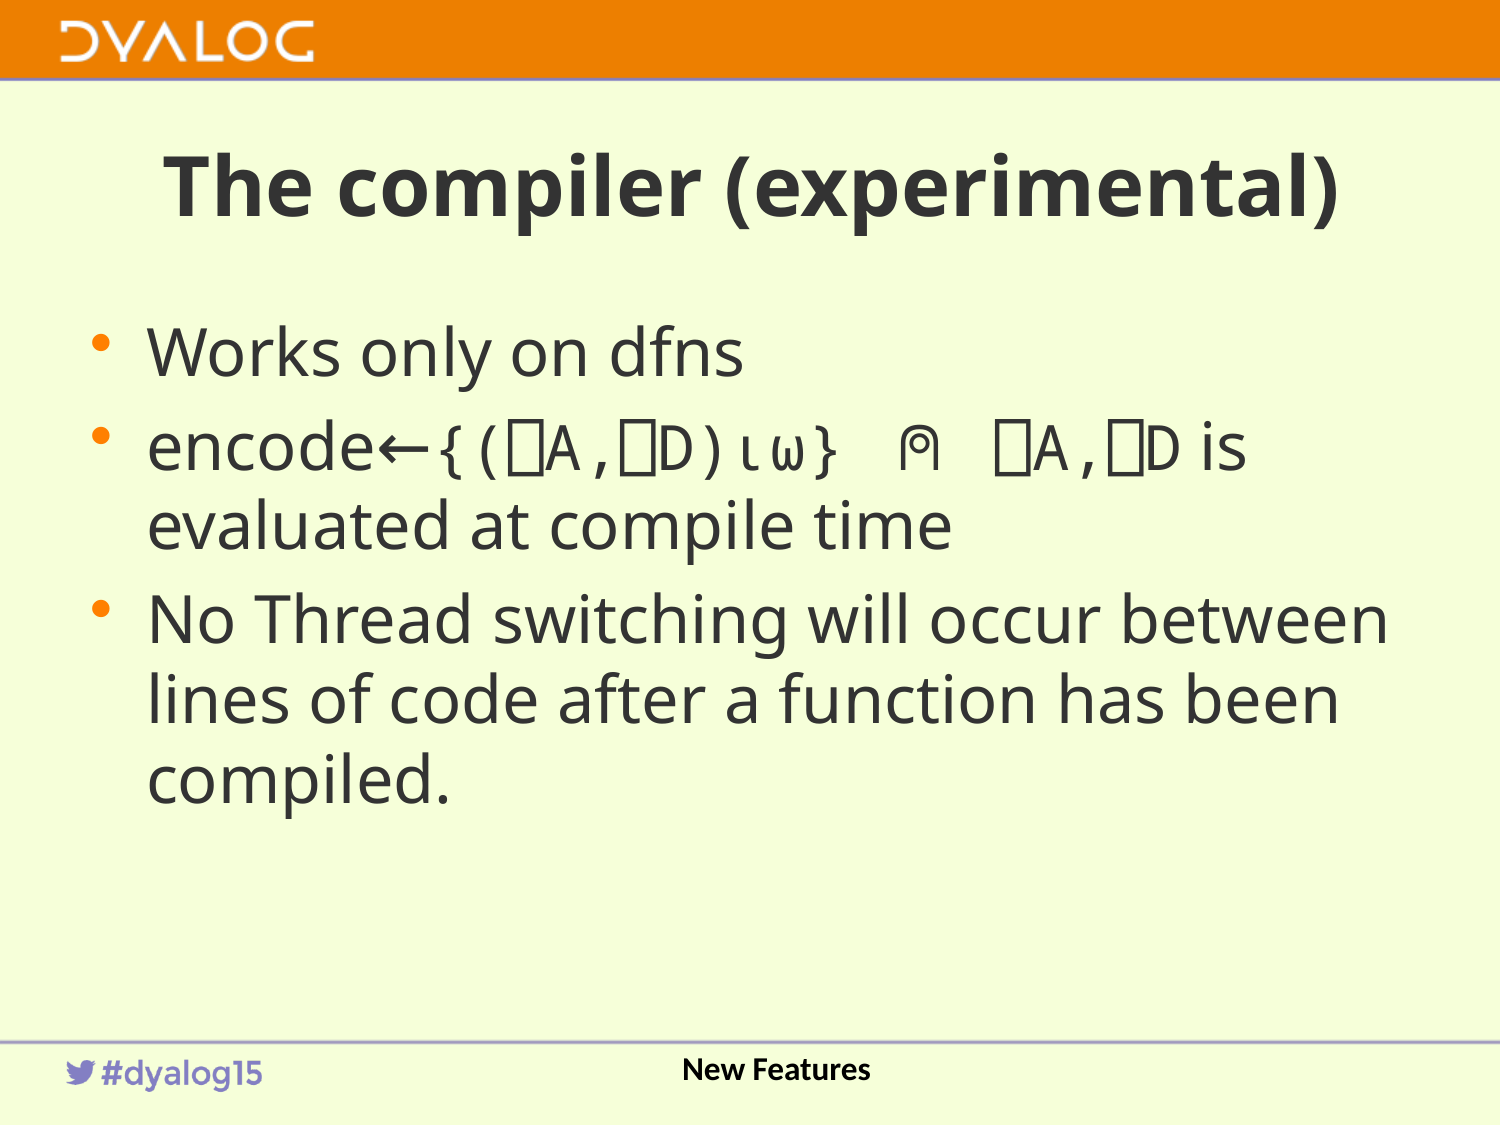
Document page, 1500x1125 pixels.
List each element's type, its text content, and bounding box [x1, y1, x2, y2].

picture [0, 0, 1500, 1125]
footer New Features [667, 1039, 892, 1100]
list Works only on dfns encode←{(⎕A,⎕D)⍳⍵} ⍝ ⎕A,⎕D is evaluated at compile time No Thread switching will occur between lines of code after a function has been compiled. [75, 302, 1425, 1005]
title The compiler (experimental) [76, 125, 1427, 256]
